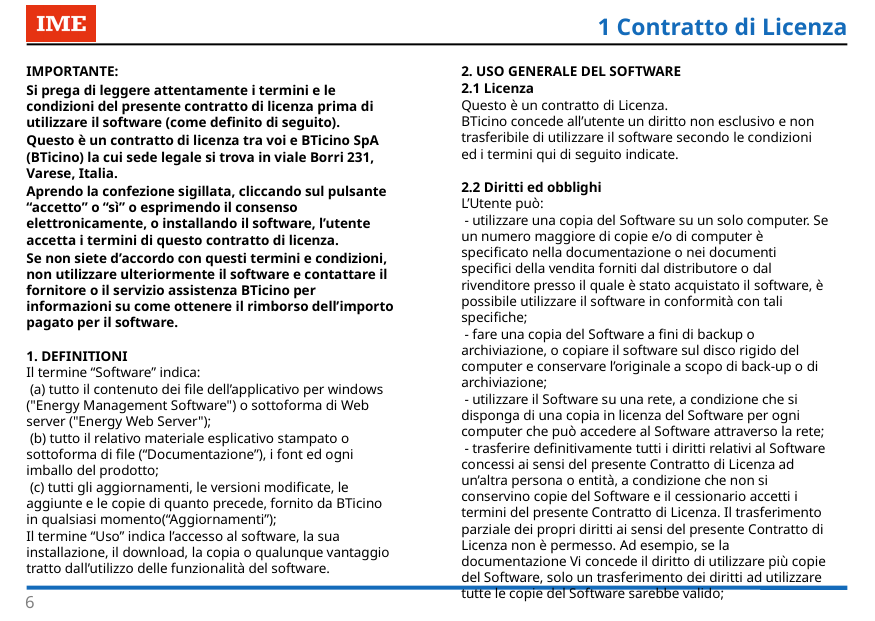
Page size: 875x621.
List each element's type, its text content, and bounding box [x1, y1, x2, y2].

text_box IMPORTANTE: Si prega di leggere attentamente i termini e le condizioni del presente contratto di licenza prima di utilizzare il software (come definito di seguito). Questo è un contratto di licenza tra voi e BTicino SpA (BTicino) la cui sede legale si trova in viale Borri 231, Varese, Italia. Aprendo la confezione sigillata, cliccando sul pulsante “accetto” o “sì” o esprimendo il consenso elettronicamente, o installando il software, l’utente accetta i termini di questo contratto di licenza. Se non siete d’accordo con questi termini e condizioni, non utilizzare ulteriormente il software e contattare il fornitore o il servizio assistenza BTicino per informazioni su come ottenere il rimborso dell’importo pagato per il software. 1. DEFINITIONI Il termine “Software” indica: (a) tutto il contenuto dei file dell’applicativo per windows ("Energy Management Software") o sottoforma di Web server ("Energy Web Server"); (b) tutto il relativo materiale esplicativo stampato o sottoforma di file (“Documentazione”), i font ed ogni imballo del prodotto; (c) tutti gli aggiornamenti, le versioni modificate, le aggiunte e le copie di quanto precede, fornito da BTicino in qualsiasi momento(“Aggiornamenti”); Il termine “Uso” indica l’accesso al software, la sua installazione, il download, la copia o qualunque vantaggio tratto dall’utilizzo delle funzionalità del software. [26, 56, 411, 574]
picture [26, 5, 96, 42]
text_box 2. USO GENERALE DEL SOFTWARE 2.1 Licenza Questo è un contratto di Licenza. BTicino concede all’utente un diritto non esclusivo e non trasferibile di utilizzare il software secondo le condizioni ed i termini qui di seguito indicate. 2.2 Diritti ed obblighi L’Utente può: - utilizzare una copia del Software su un solo computer. Se un numero maggiore di copie e/o di computer è specificato nella documentazione o nei documenti specifici della vendita forniti dal distributore o dal rivenditore presso il quale è stato acquistato il software, è possibile utilizzare il software in conformità con tali specifiche; - fare una copia del Software a fini di backup o archiviazione, o copiare il software sul disco rigido del computer e conservare l’originale a scopo di back-up o di archiviazione; - utilizzare il Software su una rete, a condizione che si disponga di una copia in licenza del Software per ogni computer che può accedere al Software attraverso la rete; - trasferire definitivamente tutti i diritti relativi al Software concessi ai sensi del presente Contratto di Licenza ad un’altra persona o entità, a condizione che non si conservino copie del Software e il cessionario accetti i termini del presente Contratto di Licenza. Il trasferimento parziale dei propri diritti ai sensi del presente Contratto di Licenza non è permesso. Ad esempio, se la documentazione Vi concede il diritto di utilizzare più copie del Software, solo un trasferimento dei diritti ad utilizzare tutte le copie del Software sarebbe valido; [461, 56, 845, 573]
text_box 1 Contratto di Licenza [569, 5, 863, 48]
